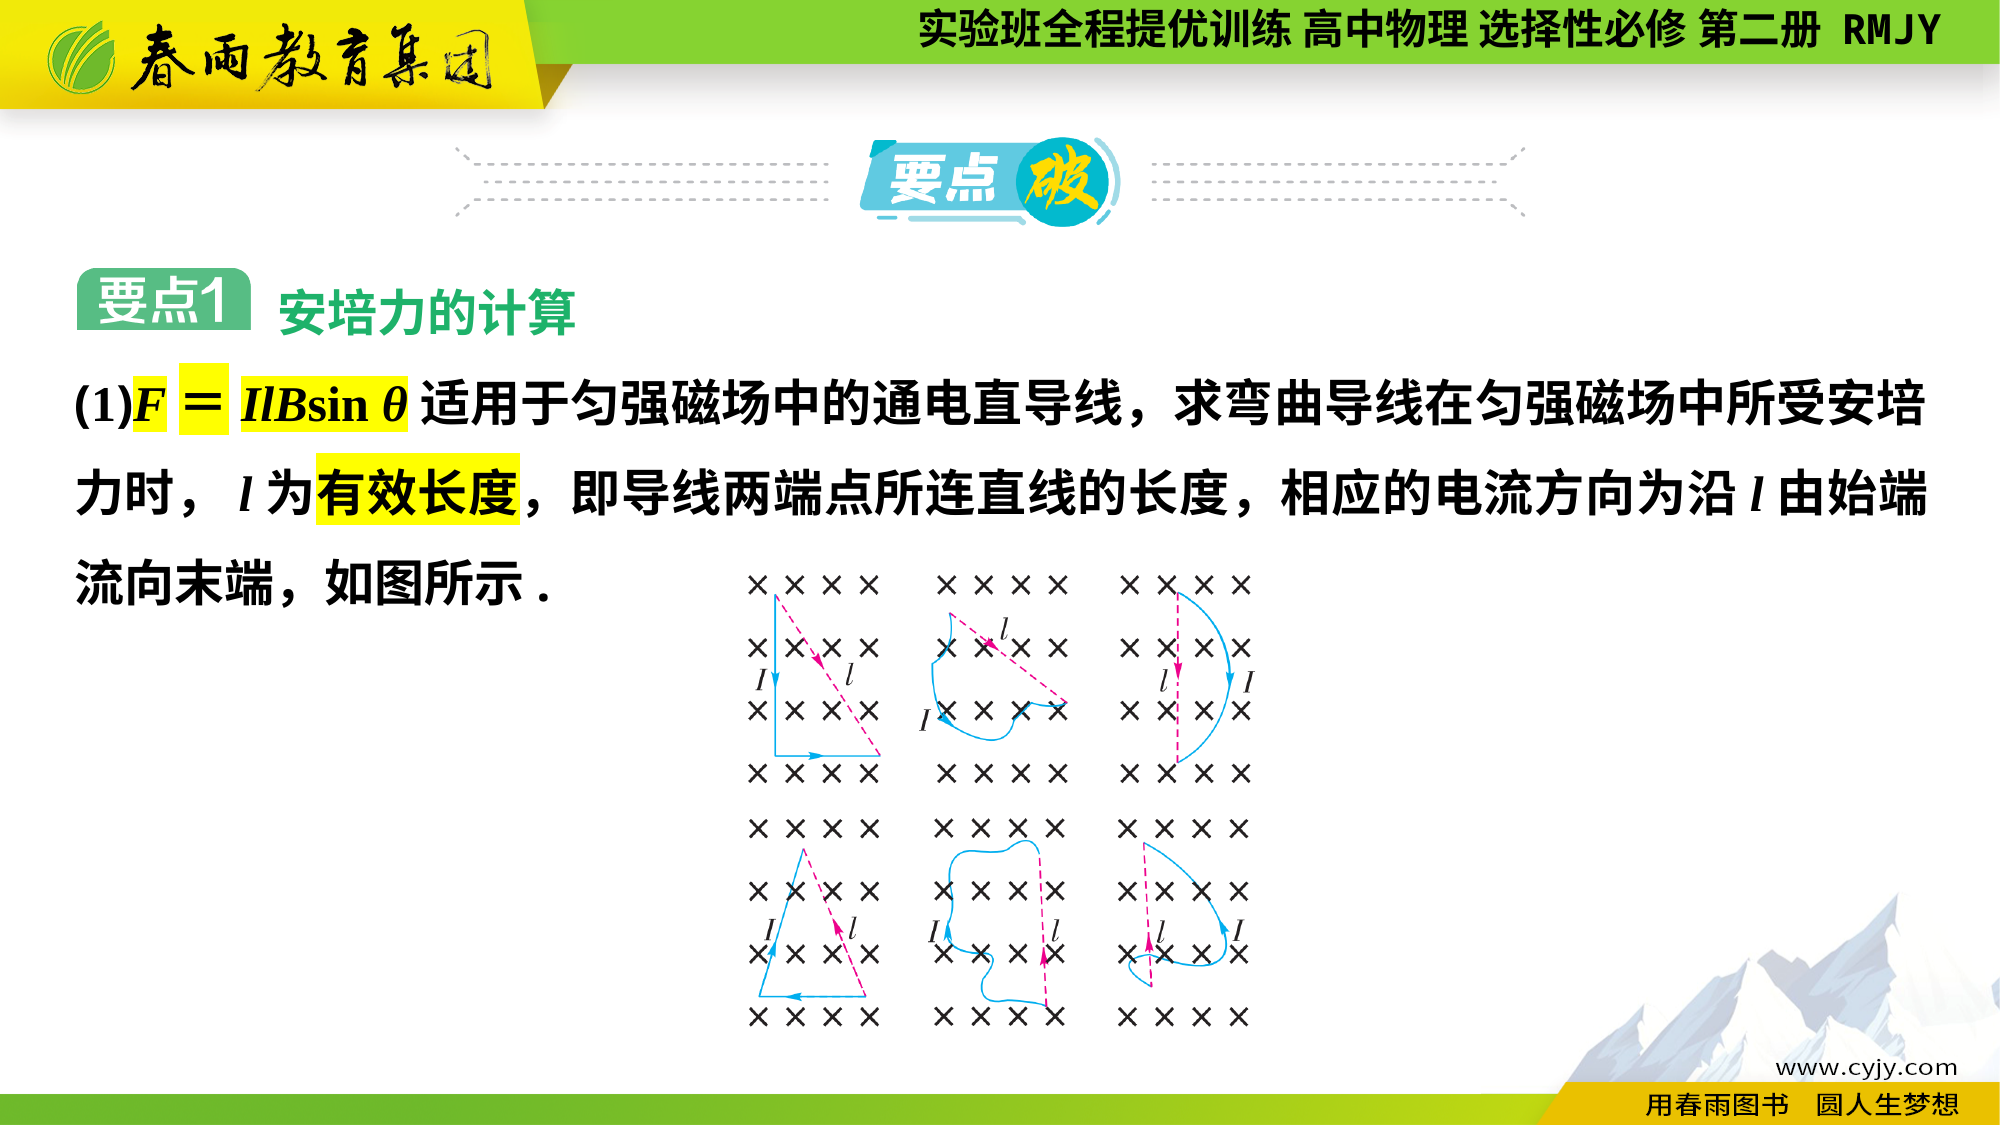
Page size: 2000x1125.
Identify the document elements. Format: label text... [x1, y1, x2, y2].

list 安培力的计算 (1)F＝IlBsin θ适用于匀强磁场中的通电直导线，求弯曲导线在匀强磁场中所受安培力时，l为有效长度，即导线两端点所连直线的长度，相应的电流方向为沿l由始端流向末端，如图所示. [59, 243, 1944, 622]
picture [0, 0, 2000, 1125]
